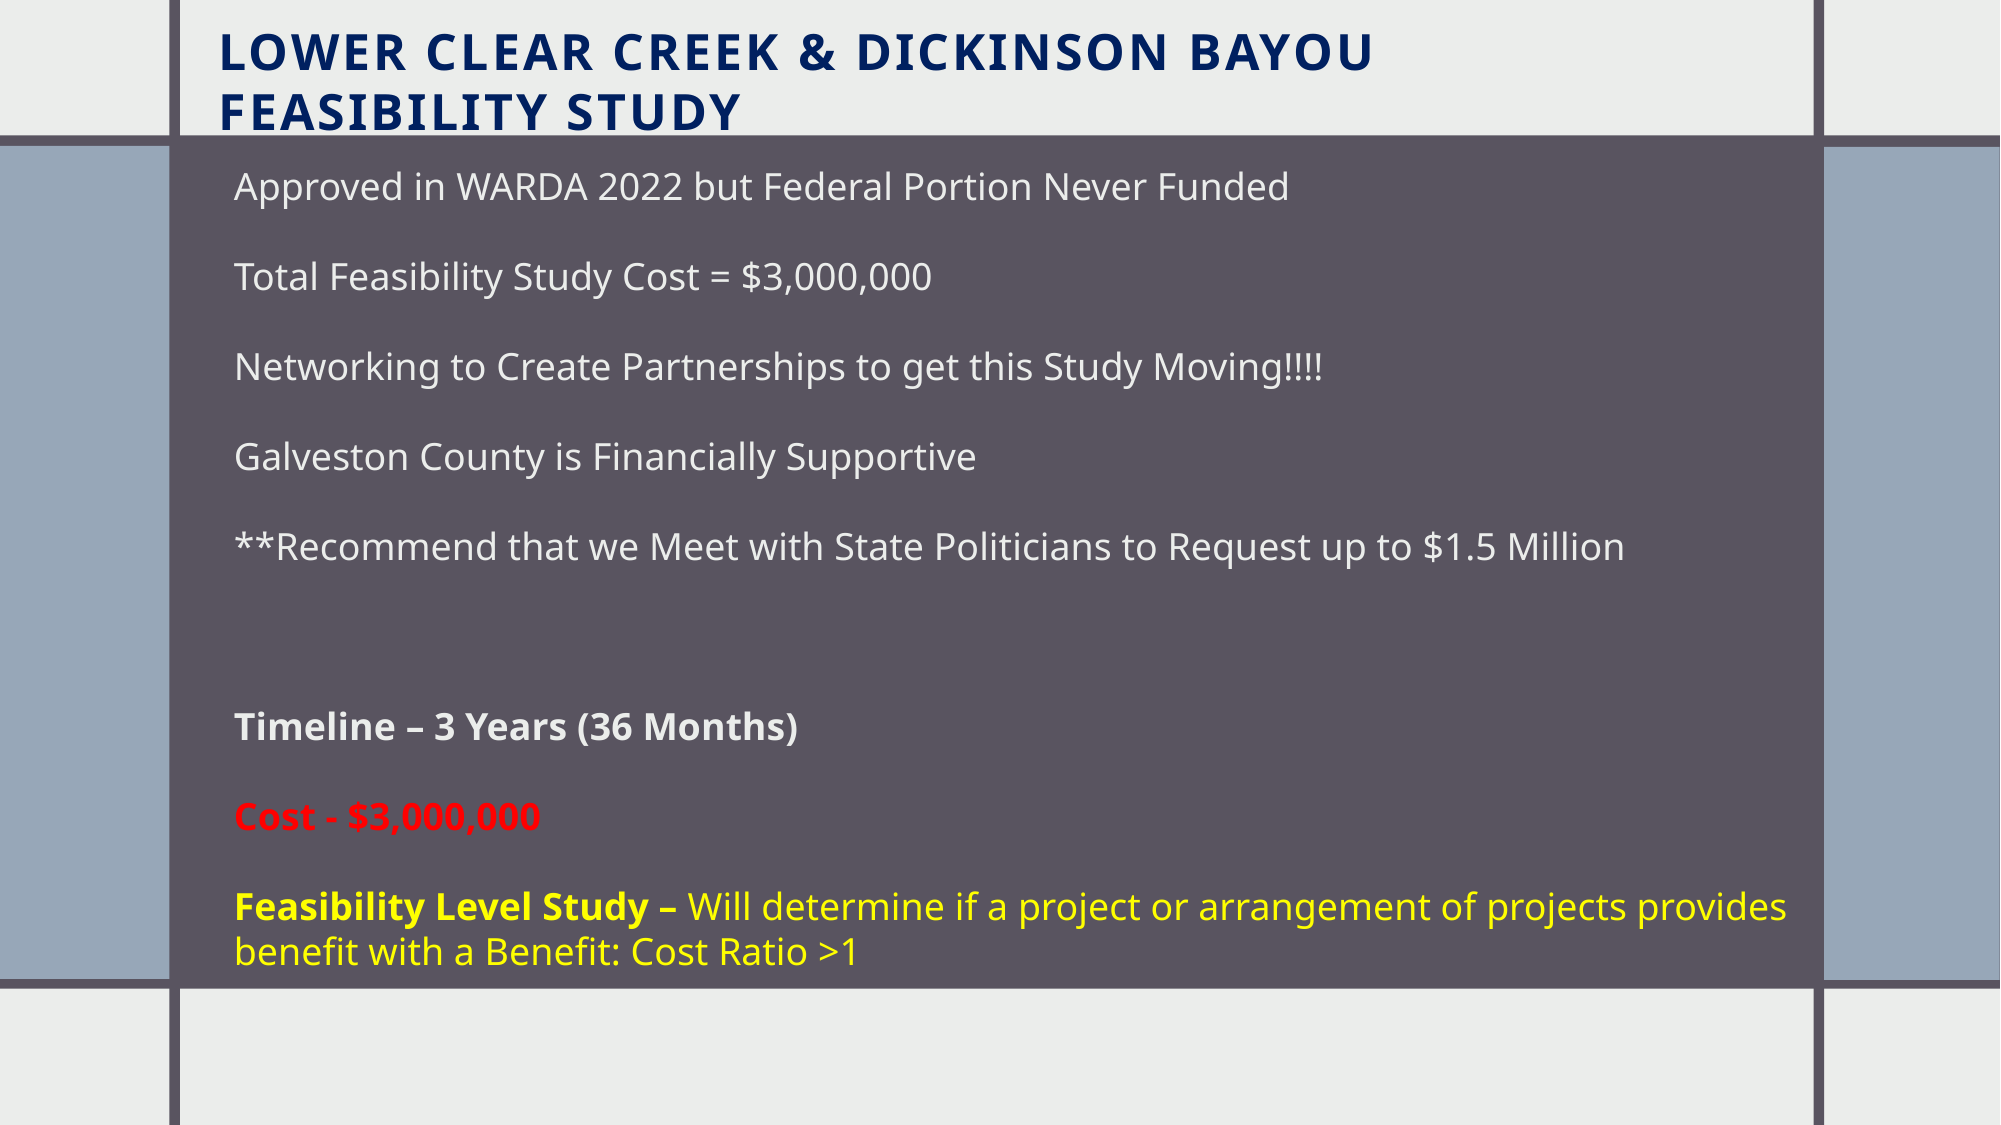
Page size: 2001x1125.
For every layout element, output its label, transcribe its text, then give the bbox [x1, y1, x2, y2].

text_box Approved in WARDA 2022 but Federal Portion Never Funded Total Feasibility Study Cost = $3,000,000 Networking to Create Partnerships to get this Study Moving!!!! Galveston County is Financially Supportive **Recommend that we Meet with State Politicians to Request up to $1.5 Million Timeline – 3 Years (36 Months) Cost - $3,000,000 Feasibility Level Study – Will determine if a project or arrangement of projects provides benefit with a Benefit: Cost Ratio >1 - [219, 155, 1819, 1071]
title Lower clear creek & Dickinson Bayou feasibility study [200, 0, 1932, 156]
